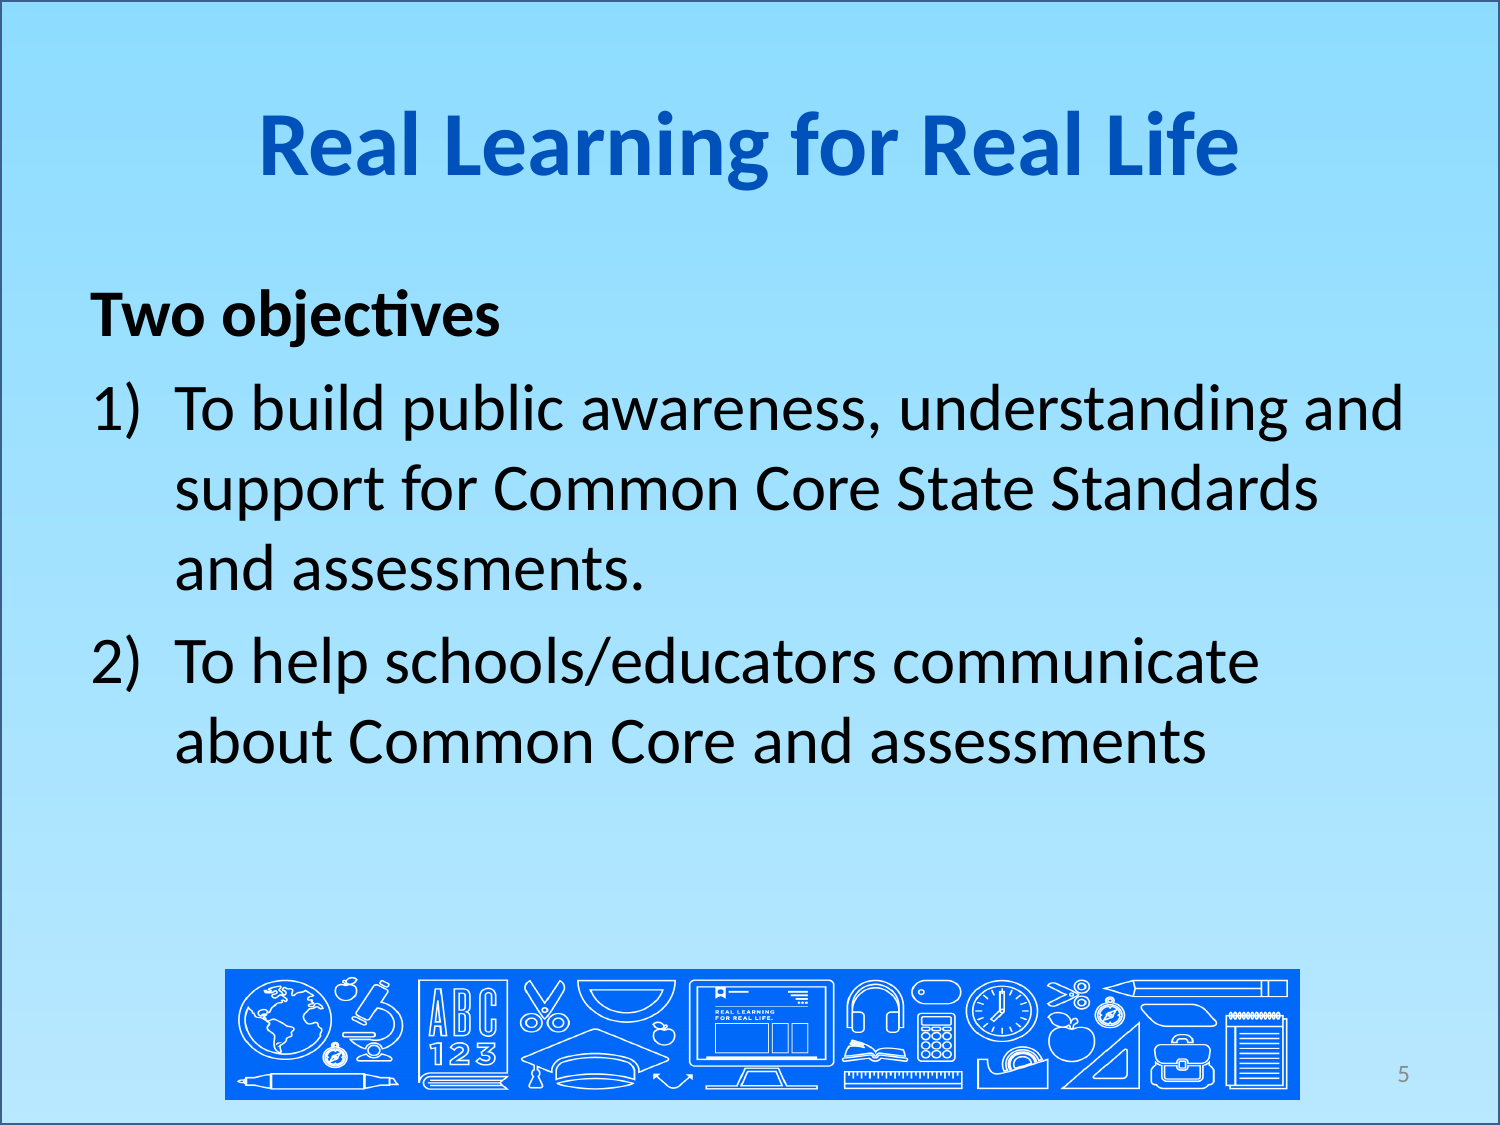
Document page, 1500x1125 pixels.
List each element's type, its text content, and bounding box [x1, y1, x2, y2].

title Real Learning for Real Life [75, 45, 1425, 233]
list Two objectives To build public awareness, understanding and support for Common Core State Standards and assessments. To help schools/educators communicate about Common Core and assessments [75, 262, 1425, 963]
slide_number 5 [1074, 1042, 1425, 1103]
picture [225, 969, 1300, 1100]
